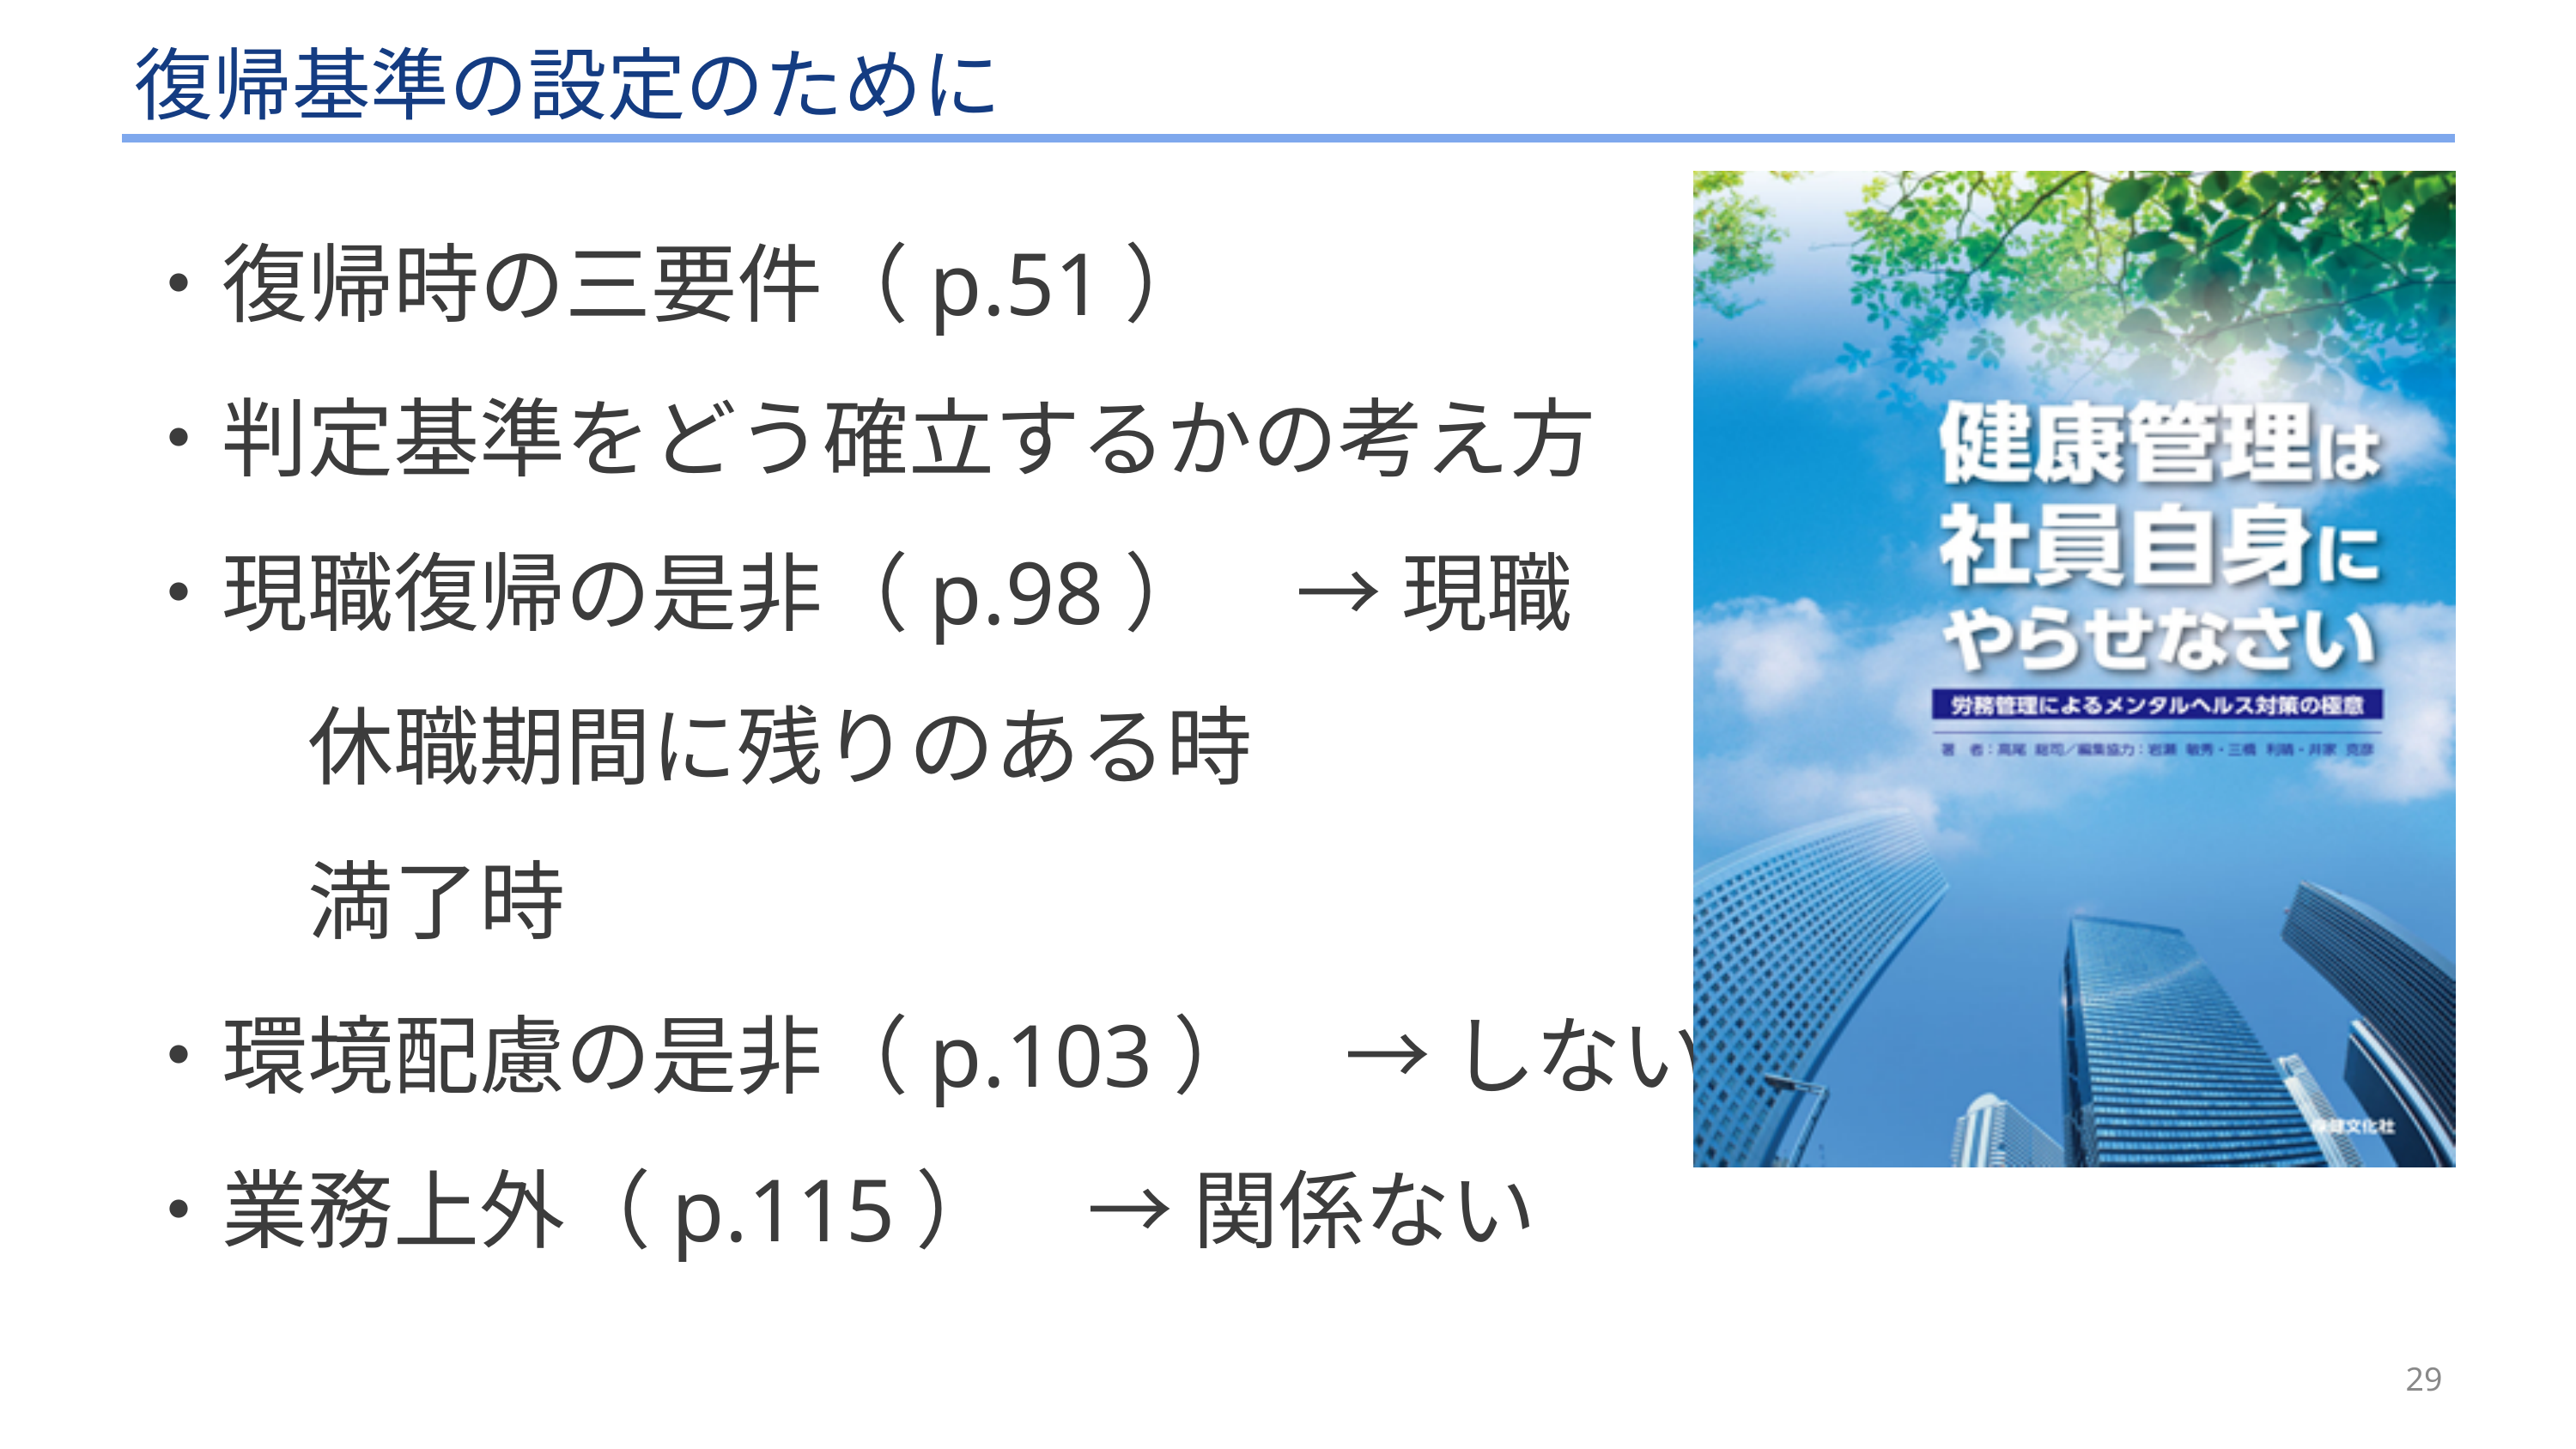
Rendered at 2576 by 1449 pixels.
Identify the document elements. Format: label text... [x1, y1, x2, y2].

slide_number 29 [2337, 1342, 2456, 1420]
title 復帰基準の設定のために [121, 39, 2454, 139]
picture [1692, 171, 2456, 1167]
picture [1819, 479, 1826, 483]
list ・復帰時の三要件（p.51） ・判定基準をどう確立するかの考え方 ・現職復帰の是非（p.98） → 現職 休職期間に残りのある時 満了時 ・環境配慮の是非（p.103） → しない ・業務上外（p.115） → 関係ない [123, 171, 2456, 1317]
